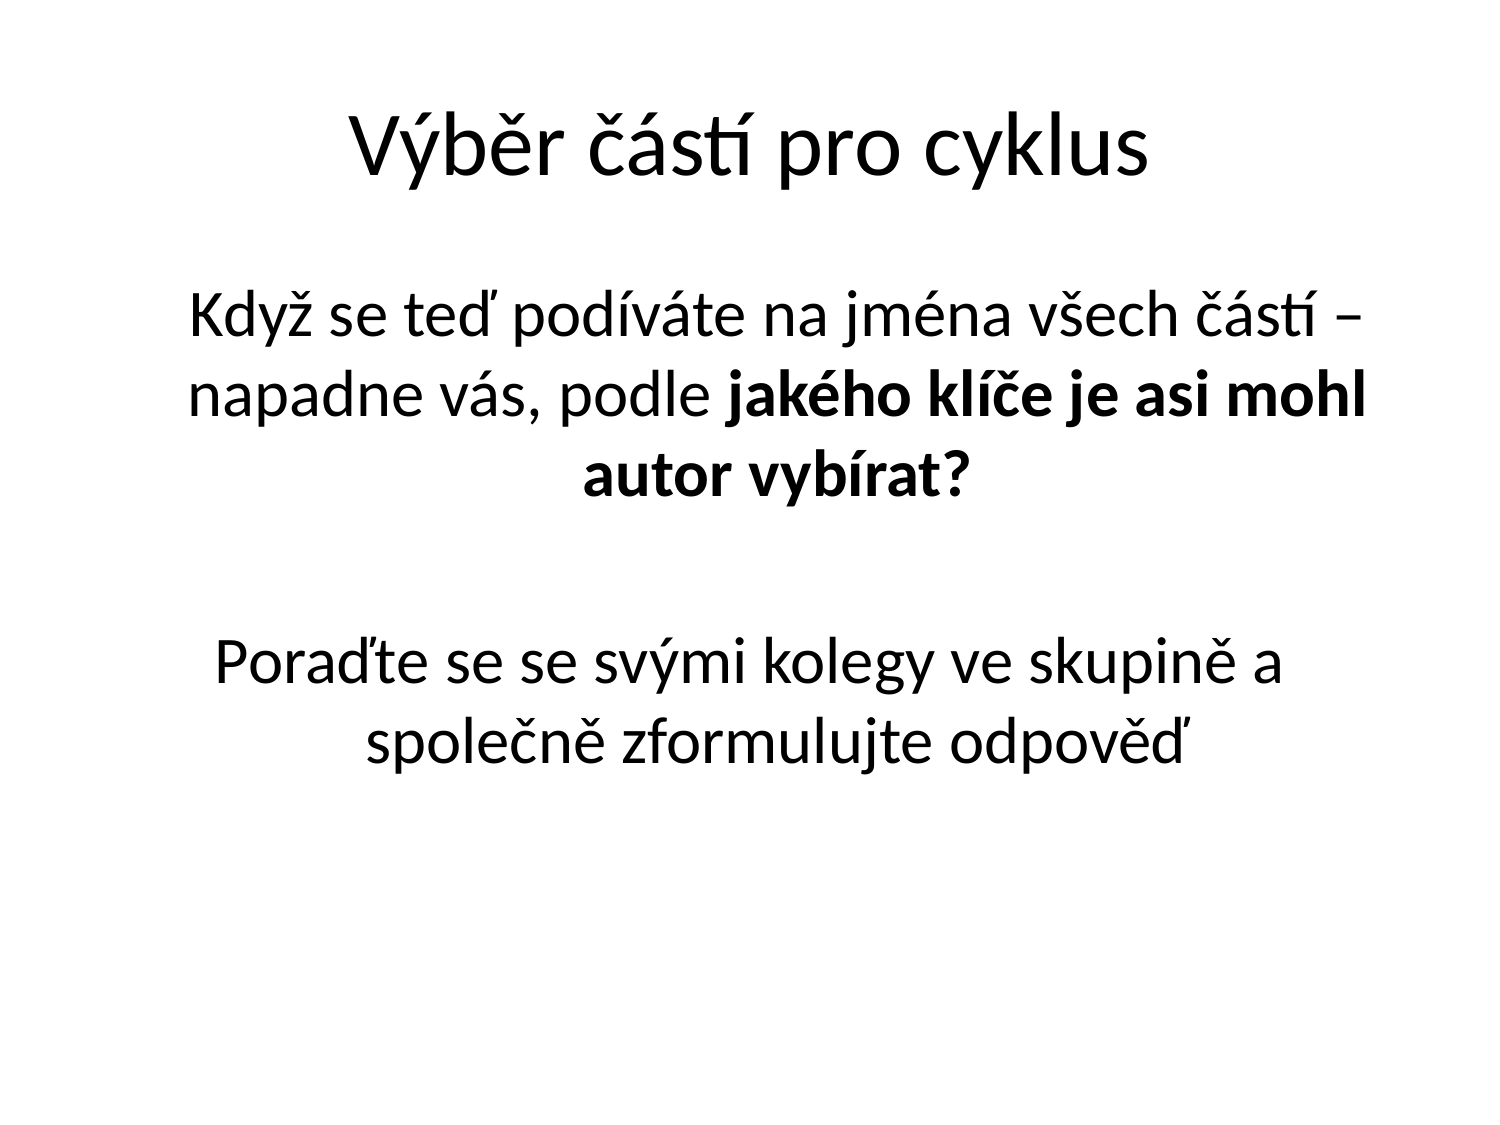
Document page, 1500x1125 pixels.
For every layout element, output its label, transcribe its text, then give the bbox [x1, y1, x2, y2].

list Když se teď podíváte na jména všech částí – napadne vás, podle jakého klíče je asi mohl autor vybírat? Poraďte se se svými kolegy ve skupině a společně zformulujte odpověď [75, 262, 1425, 1005]
title Výběr částí pro cyklus [75, 45, 1425, 233]
